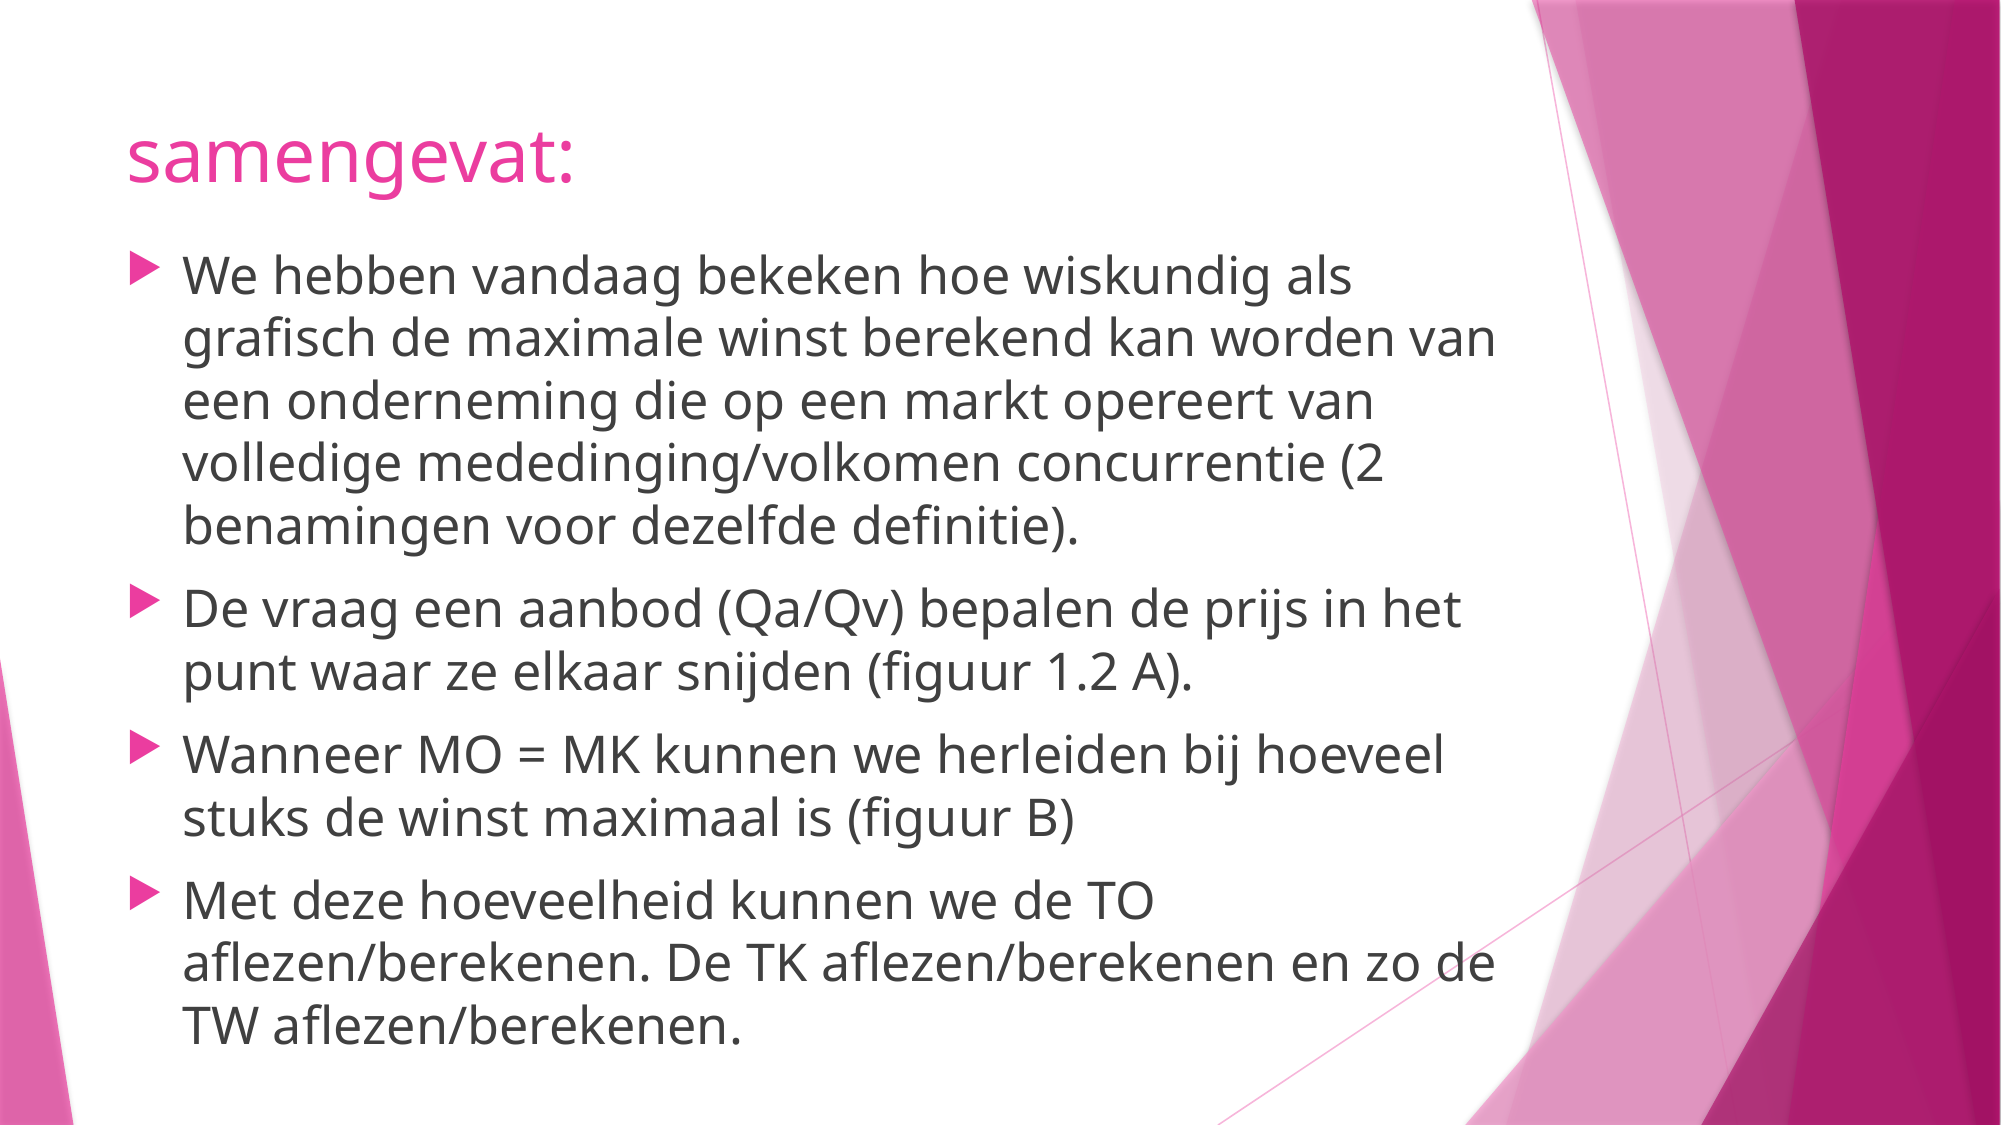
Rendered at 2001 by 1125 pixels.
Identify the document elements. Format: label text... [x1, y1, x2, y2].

list We hebben vandaag bekeken hoe wiskundig als grafisch de maximale winst berekend kan worden van een onderneming die op een markt opereert van volledige mededinging/volkomen concurrentie (2 benamingen voor dezelfde definitie). De vraag een aanbod (Qa/Qv) bepalen de prijs in het punt waar ze elkaar snijden (figuur 1.2 A). Wanneer MO = MK kunnen we herleiden bij hoeveel stuks de winst maximaal is (figuur B) Met deze hoeveelheid kunnen we de TO aflezen/berekenen. De TK aflezen/berekenen en zo de TW aflezen/berekenen. [111, 234, 1522, 991]
title samengevat: [111, 99, 1522, 234]
